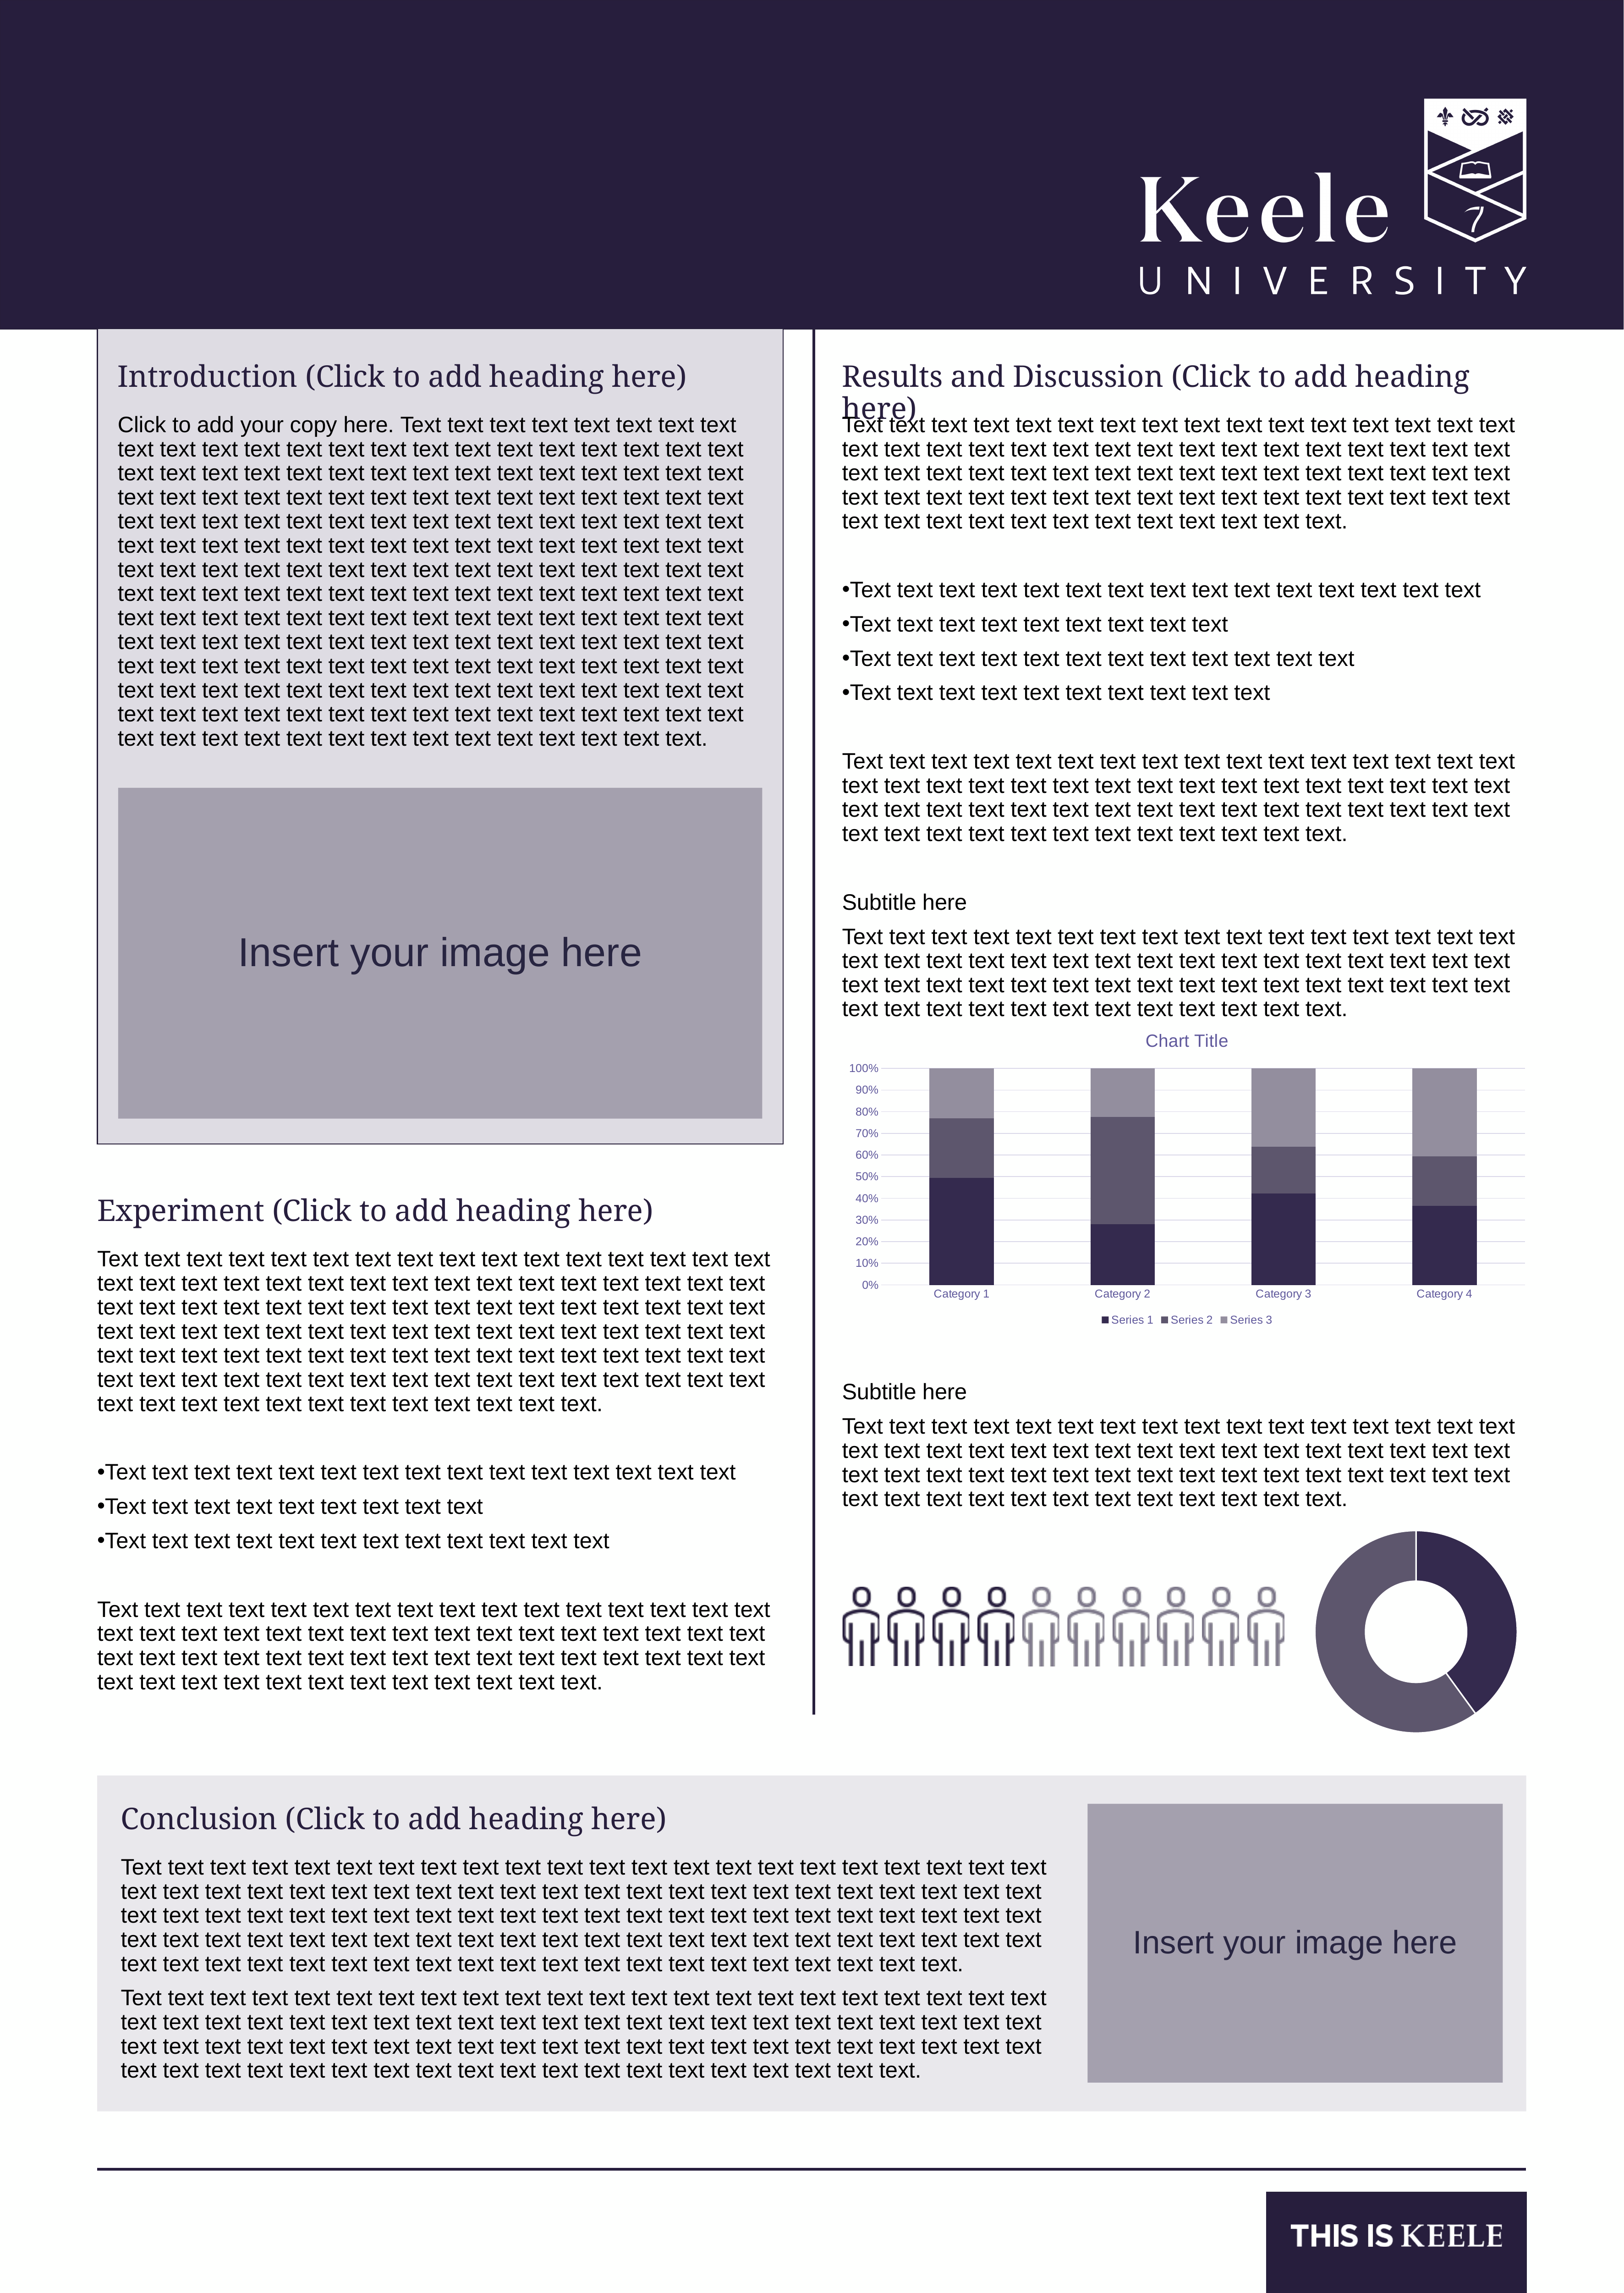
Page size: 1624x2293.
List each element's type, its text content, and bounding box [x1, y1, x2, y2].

text_box Click to add your copy here. Text text text text text text text text text text text text text text text text text text text text text text text text text text text text text text text text text text text text text text text text text text text text text text text text text text text text text text text text text text text text text text text text text text text text text text text text text text text text text text text text text text text text text text text text text text text text text text text text text text text text text text text text text text text text text text text text text text text text text text text text text text text text text text text text text text text text text text text text text text text text text text text text text text text text text text text text text text text text text text text text text text text text text text text text text text text text text text text text text text text text text text text text text text text text text text text text text text text text text text text text text text. [117, 413, 768, 744]
text_box Text text text text text text text text text text text text text text text text text text text text text text text text text text text text text text text text text text text text text text text text text text text text text text text text text text text text text text text text text text text text text text text text text text text text text text text text text text text text text text text text text text text text text text text text text text text text text text text text text text text text text text text text text text text text. Text text text text text text text text text text text text text text text text text text text text text text text text text text text text text text text text text text text text text text text text text text text text text text text text text text text text text text text text text text text text text text text text text text text text text text text text text text text text text text text text text text text text text. [121, 1855, 1059, 2083]
text_box [97, 1775, 1527, 2112]
chart [835, 1015, 1539, 1329]
text_box Text text text text text text text text text text text text text text text text text text text text text text text text text text text text text text text text text text text text text text text text text text text text text text text text text text text text text text text text text text text text text text text text text text text text text text text text text text text text. Text text text text text text text text text text text text text text text Text text text text text text text text text Text text text text text text text text text text text text Text text text text text text text text text text Text text text text text text text text text text text text text text text text text text text text text text text text text text text text text text text text text text text text text text text text text text text text text text text text text text text text text text text text text text text text. Subtitle here Text text text text text text text text text text text text text text text text text text text text text text text text text text text text text text text text text text text text text text text text text text text text text text text text text text text text text text text text text text text text. [842, 413, 1550, 995]
text_box Conclusion (Click to add heading here) [121, 1804, 829, 1855]
text_box Experiment (Click to add heading here) [97, 1195, 783, 1247]
text_box [97, 328, 784, 1144]
text_box Introduction (Click to add heading here) [117, 361, 768, 413]
text_box Subtitle here Text text text text text text text text text text text text text text text text text text text text text text text text text text text text text text text text text text text text text text text text text text text text text text text text text text text text text text text text text text text text. [842, 1380, 1550, 1511]
text_box Insert your image here [1087, 1804, 1503, 2083]
text_box Results and Discussion (Click to add heading here) [842, 361, 1550, 413]
text_box Insert your image here [118, 787, 763, 1119]
picture [1140, 99, 1526, 295]
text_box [842, 1587, 1281, 1666]
chart [1281, 1493, 1558, 1760]
text_box Text text text text text text text text text text text text text text text text text text text text text text text text text text text text text text text text text text text text text text text text text text text text text text text text text text text text text text text text text text text text text text text text text text text text text text text text text text text text text text text text text text text text text text text text text text text text text text text text text text text text text text text text text text text text. Text text text text text text text text text text text text text text text Text text text text text text text text text Text text text text text text text text text text text text Text text text text text text text text text text text text text text text text text text text text text text text text text text text text text text text text text text text text text text text text text text text text text text text text text text text text text text text text text text text text. [97, 1247, 783, 1703]
